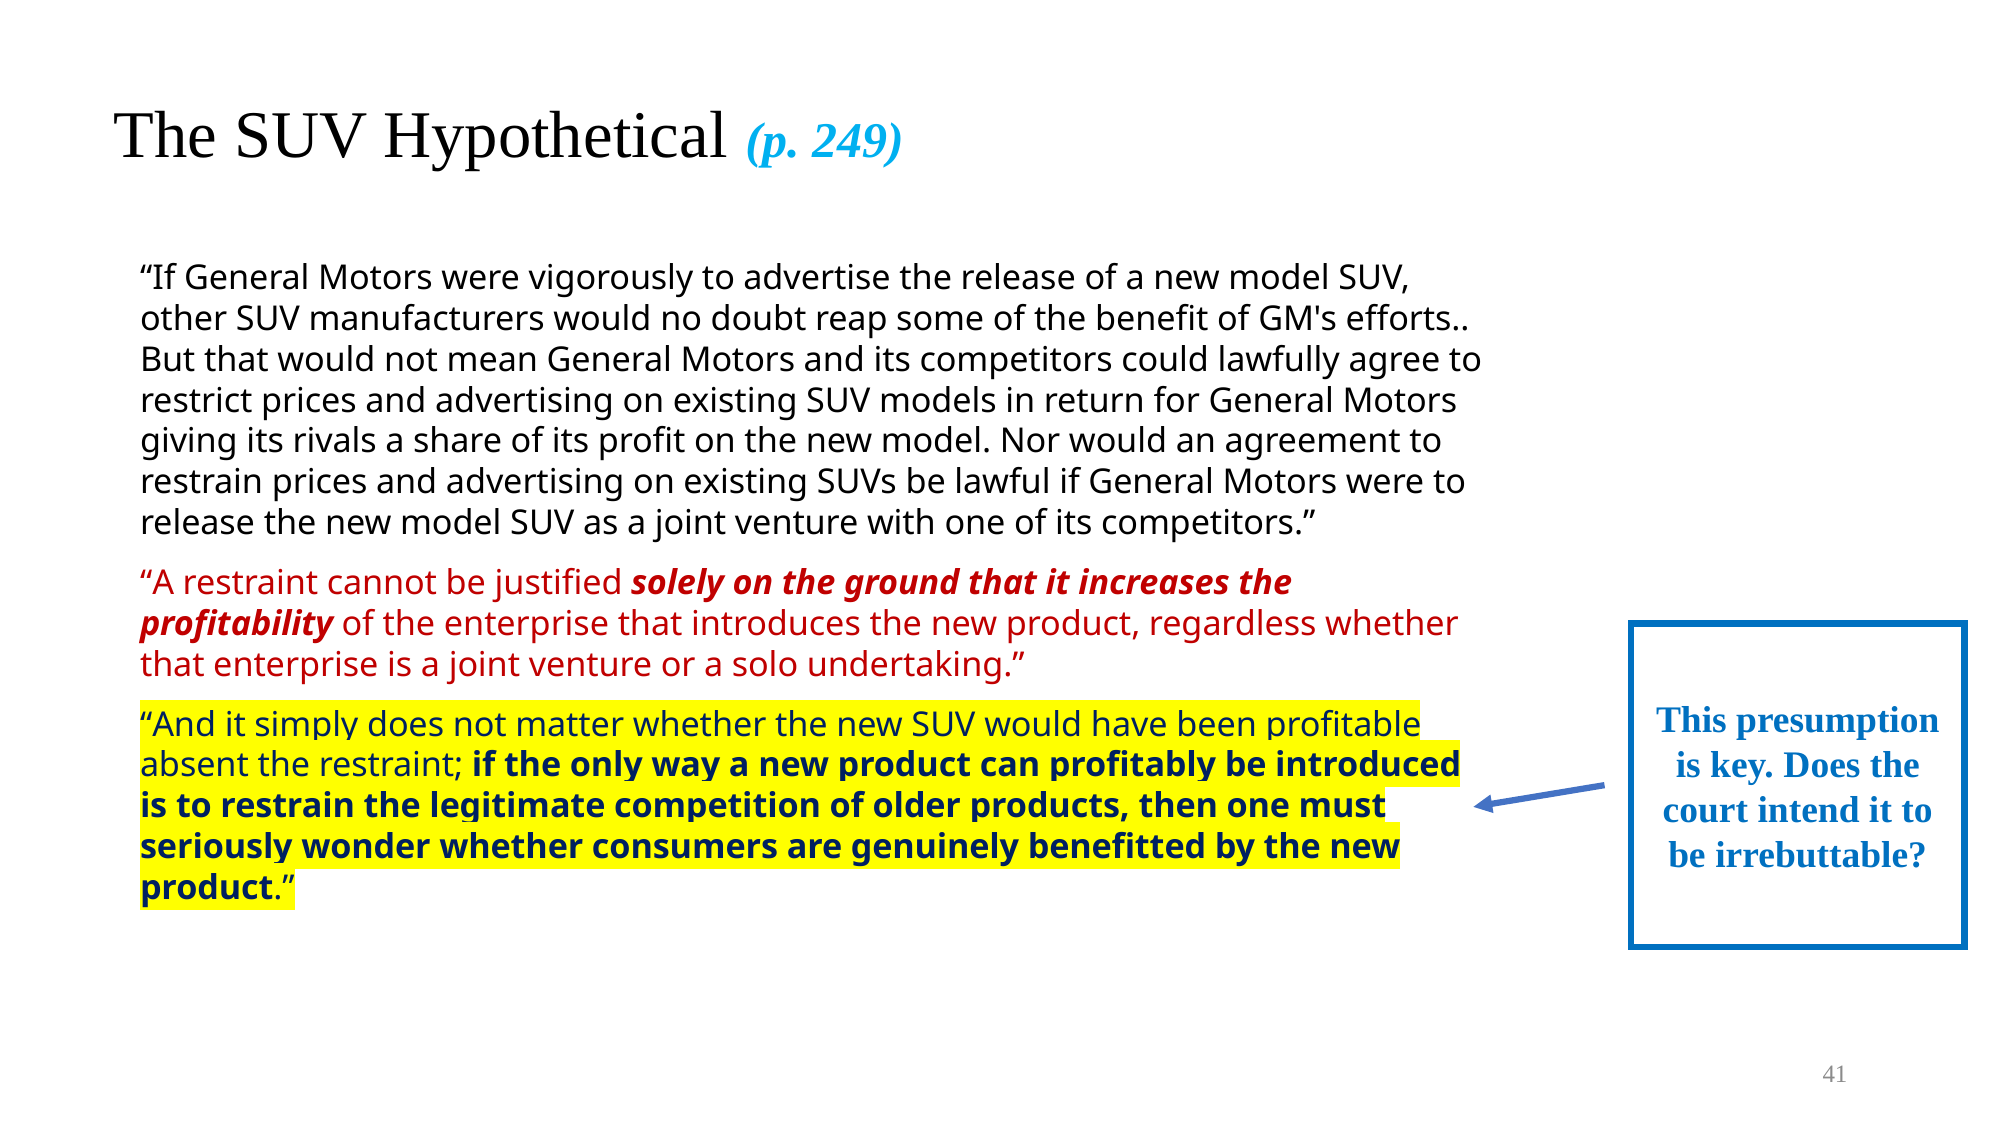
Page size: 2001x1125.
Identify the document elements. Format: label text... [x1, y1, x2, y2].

text_box This presumption is key. Does the court intend it to be irrebuttable? [1630, 622, 1966, 948]
slide_number 41 [1412, 1042, 1863, 1103]
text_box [1473, 785, 1605, 807]
list “If General Motors were vigorously to advertise the release of a new model SUV, other SUV manufacturers would no doubt reap some of the benefit of GM's efforts.. But that would not mean General Motors and its competitors could lawfully agree to restrict prices and advertising on existing SUV models in return for General Motors giving its rivals a share of its profit on the new model. Nor would an agreement to restrain prices and advertising on existing SUVs be lawful if General Motors were to release the new model SUV as a joint venture with one of its competitors.” “A restraint cannot be justified solely on the ground that it increases the profitability of the enterprise that introduces the new product, regardless whether that enterprise is a joint venture or a solo undertaking.” “And it simply does not matter whether the new SUV would have been profitable absent the restraint; if the only way a new product can profitably be introduced is to restrain the legitimate competition of older products, then one must seriously wonder whether consumers are genuinely benefitted by the new product.” [125, 247, 1500, 962]
title The SUV Hypothetical (p. 249) [98, 27, 1824, 245]
